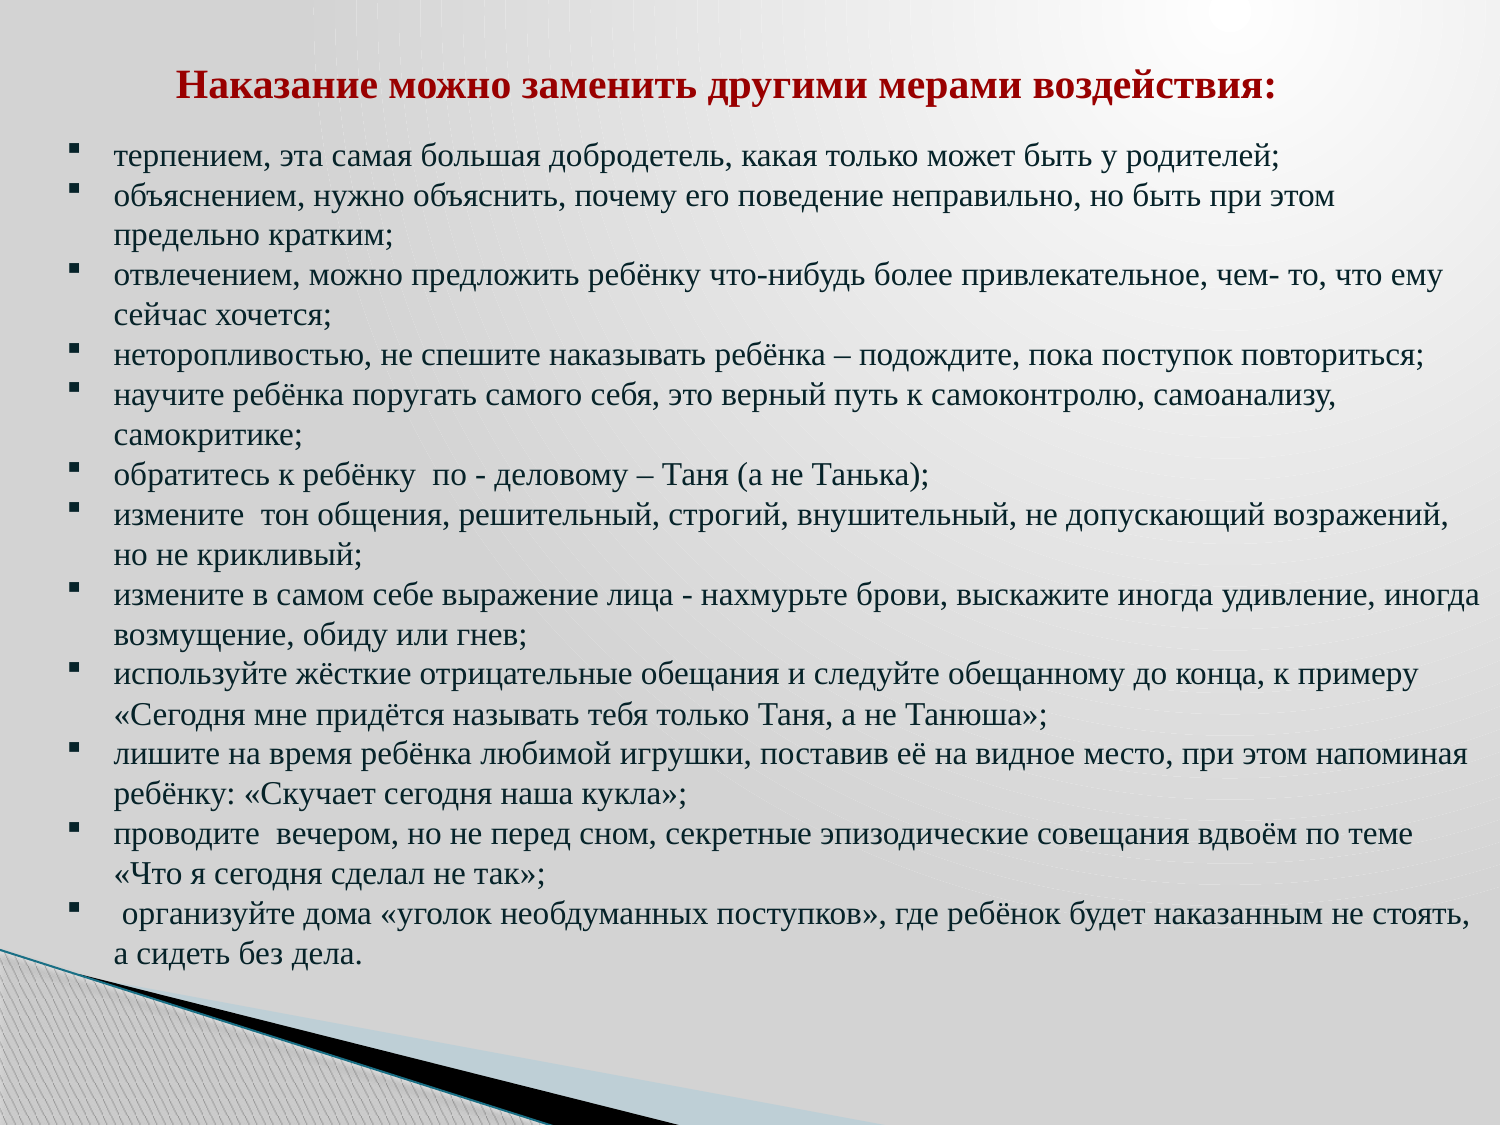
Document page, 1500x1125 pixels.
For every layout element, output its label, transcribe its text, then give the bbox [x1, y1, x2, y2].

text_box Наказание можно заменить другими мерами воздействия: [161, 49, 1390, 115]
text_box терпением, эта самая большая добродетель, какая только может быть у родителей; объяснением, нужно объяснить, почему его поведение неправильно, но быть при этом предельно кратким; отвлечением, можно предложить ребёнку что-нибудь более привлекательное, чем- то, что ему сейчас хочется; неторопливостью, не спешите наказывать ребёнка – подождите, пока поступок повториться; научите ребёнка поругать самого себя, это верный путь к самоконтролю, самоанализу, самокритике; обратитесь к ребёнку по - деловому – Таня (а не Танька); измените тон общения, решительный, строгий, внушительный, не допускающий возражений, но не крикливый; измените в самом себе выражение лица - нахмурьте брови, выскажите иногда удивление, иногда возмущение, обиду или гнев; используйте жёсткие отрицательные обещания и следуйте обещанному до конца, к примеру «Сегодня мне придётся называть тебя только Таня, а не Танюша»; лишите на время ребёнка любимой игрушки, поставив её на видное место, при этом напоминая ребёнку: «Скучает сегодня наша кукла»; проводите вечером, но не перед сном, секретные эпизодические совещания вдвоём по теме «Что я сегодня сделал не так»; организуйте дома «уголок необдуманных поступков», где ребёнок будет наказанным не стоять, а сидеть без дела. [51, 125, 1499, 979]
